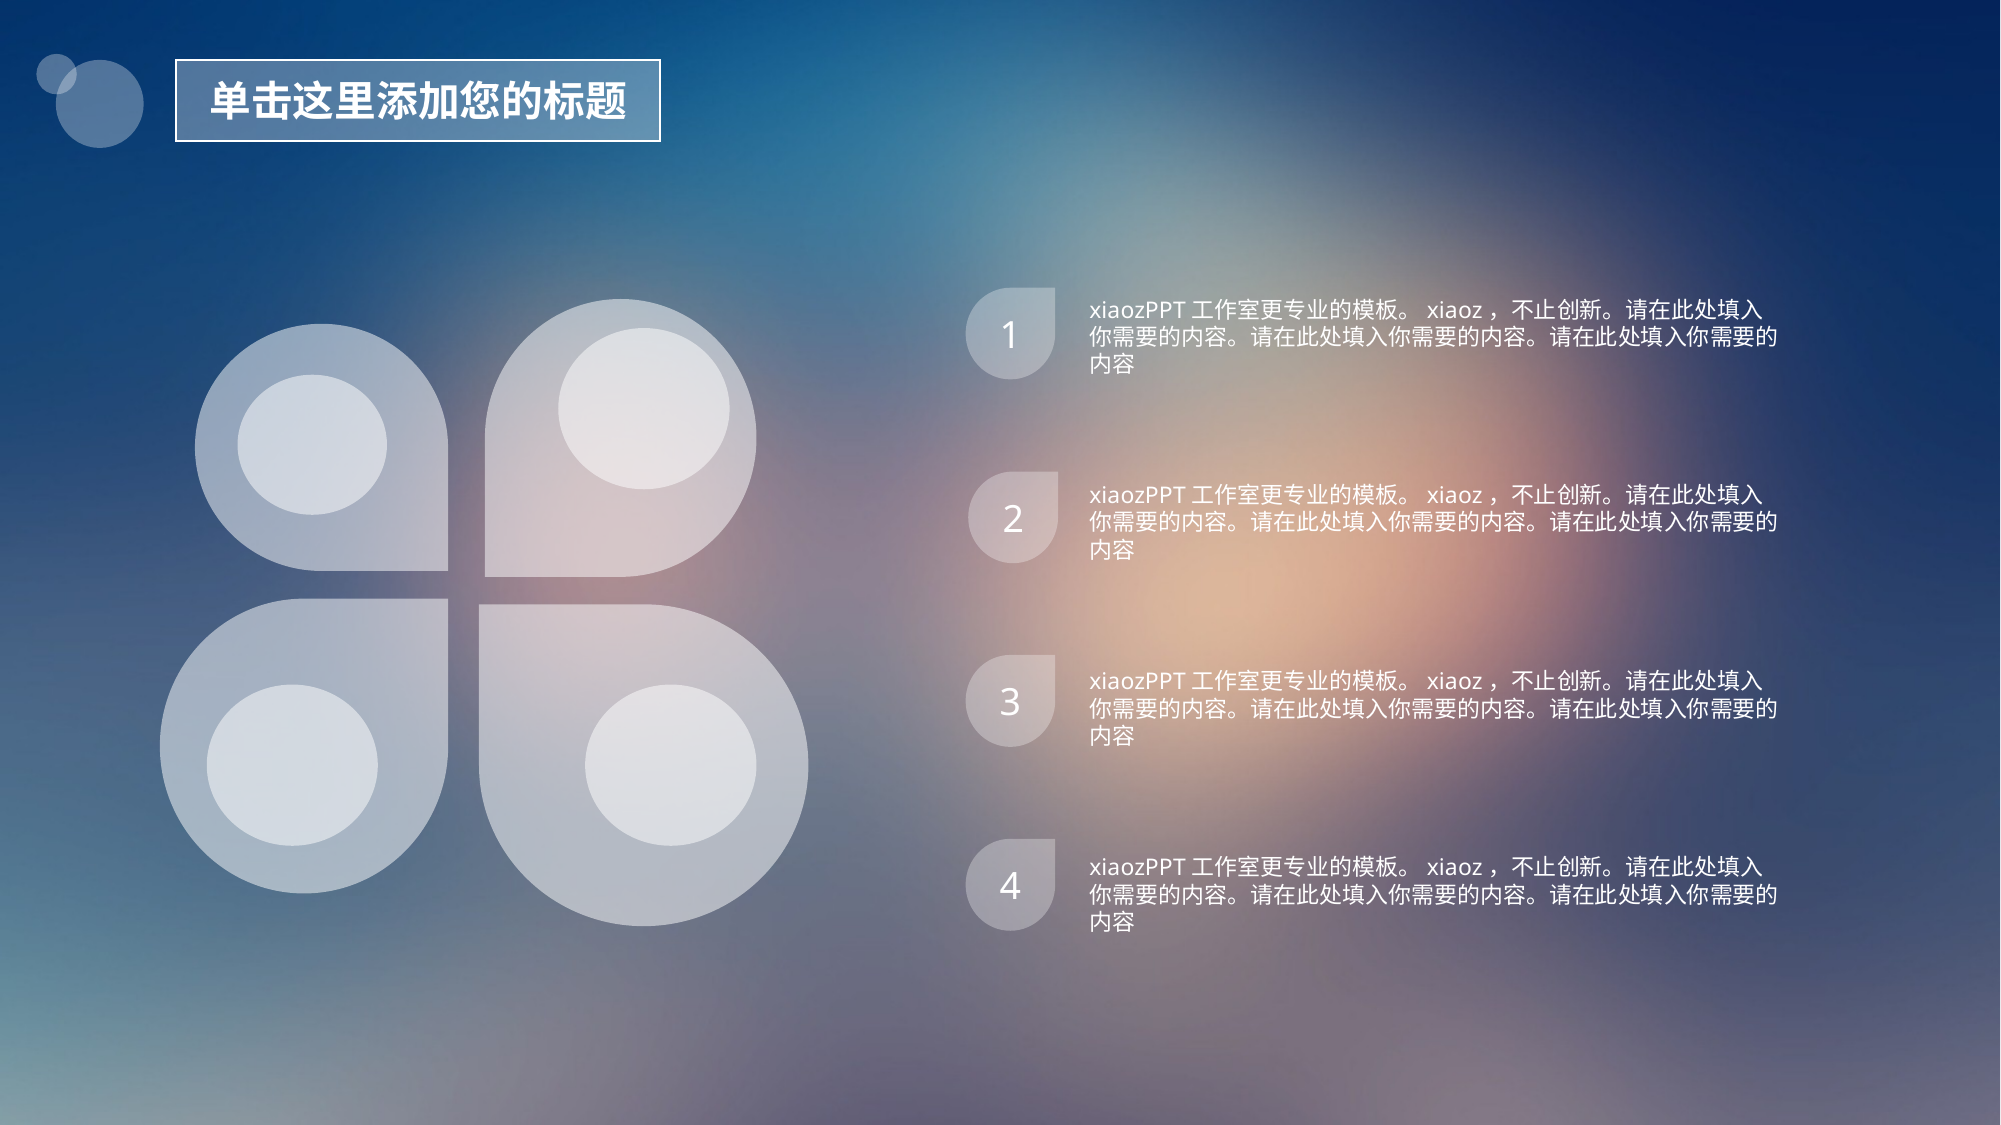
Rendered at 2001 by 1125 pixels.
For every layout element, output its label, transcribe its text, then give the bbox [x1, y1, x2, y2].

text_box [585, 684, 757, 846]
text_box [484, 298, 757, 577]
text_box 单击这里添加您的标题 [161, 67, 675, 133]
text_box [159, 598, 449, 894]
text_box xiaozPPT工作室更专业的模板。xiaoz，不止创新。请在此处填入你需要的内容。请在此处填入你需要的内容。请在此处填入你需要的内容 [1074, 845, 1800, 943]
text_box [175, 59, 661, 67]
picture [0, 0, 2001, 1125]
text_box [194, 323, 449, 571]
text_box [237, 374, 387, 515]
text_box 4 [965, 838, 1056, 931]
text_box xiaozPPT工作室更专业的模板。xiaoz，不止创新。请在此处填入你需要的内容。请在此处填入你需要的内容。请在此处填入你需要的内容 [1074, 287, 1800, 385]
text_box 3 [965, 654, 1056, 747]
text_box xiaozPPT工作室更专业的模板。xiaoz，不止创新。请在此处填入你需要的内容。请在此处填入你需要的内容。请在此处填入你需要的内容 [1074, 473, 1800, 571]
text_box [36, 53, 144, 149]
text_box 1 [965, 287, 1056, 380]
text_box 2 [968, 471, 1059, 564]
text_box [175, 133, 661, 142]
text_box [558, 328, 730, 490]
text_box [206, 684, 378, 846]
text_box [478, 604, 809, 927]
text_box xiaozPPT工作室更专业的模板。xiaoz，不止创新。请在此处填入你需要的内容。请在此处填入你需要的内容。请在此处填入你需要的内容 [1074, 659, 1800, 757]
